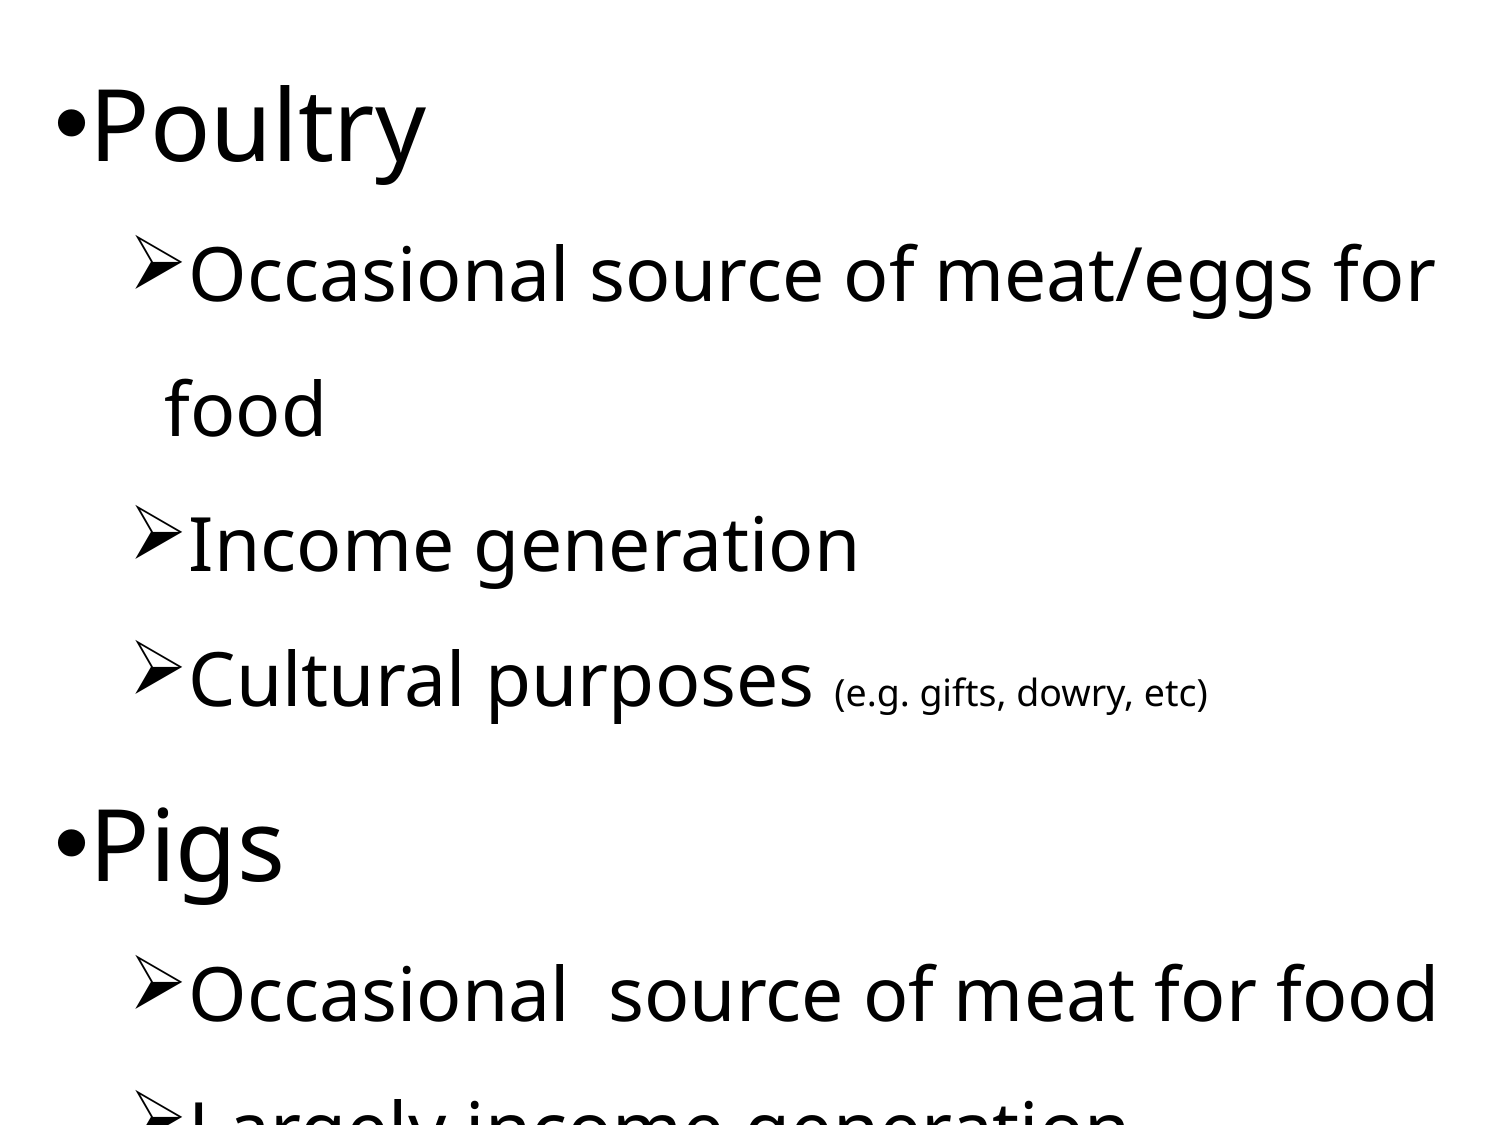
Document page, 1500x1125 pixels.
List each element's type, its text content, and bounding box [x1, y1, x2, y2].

text_box Poultry Occasional source of meat/eggs for food Income generation Cultural purposes (e.g. gifts, dowry, etc) Pigs Occasional source of meat for food Largely income generation [0, 0, 1500, 1125]
